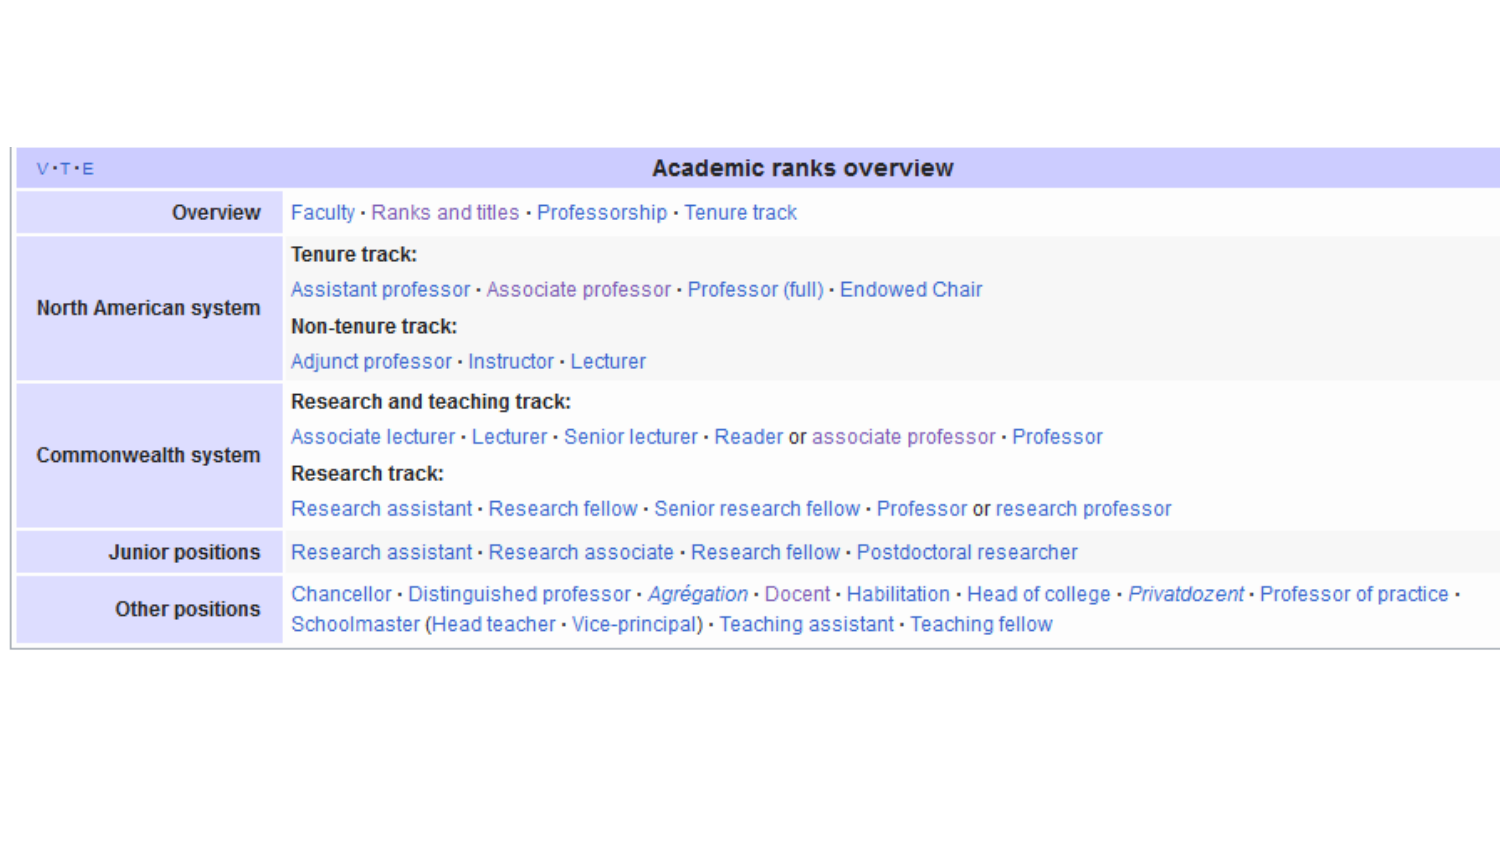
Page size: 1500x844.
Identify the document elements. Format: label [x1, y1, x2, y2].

picture [1, 146, 1500, 663]
